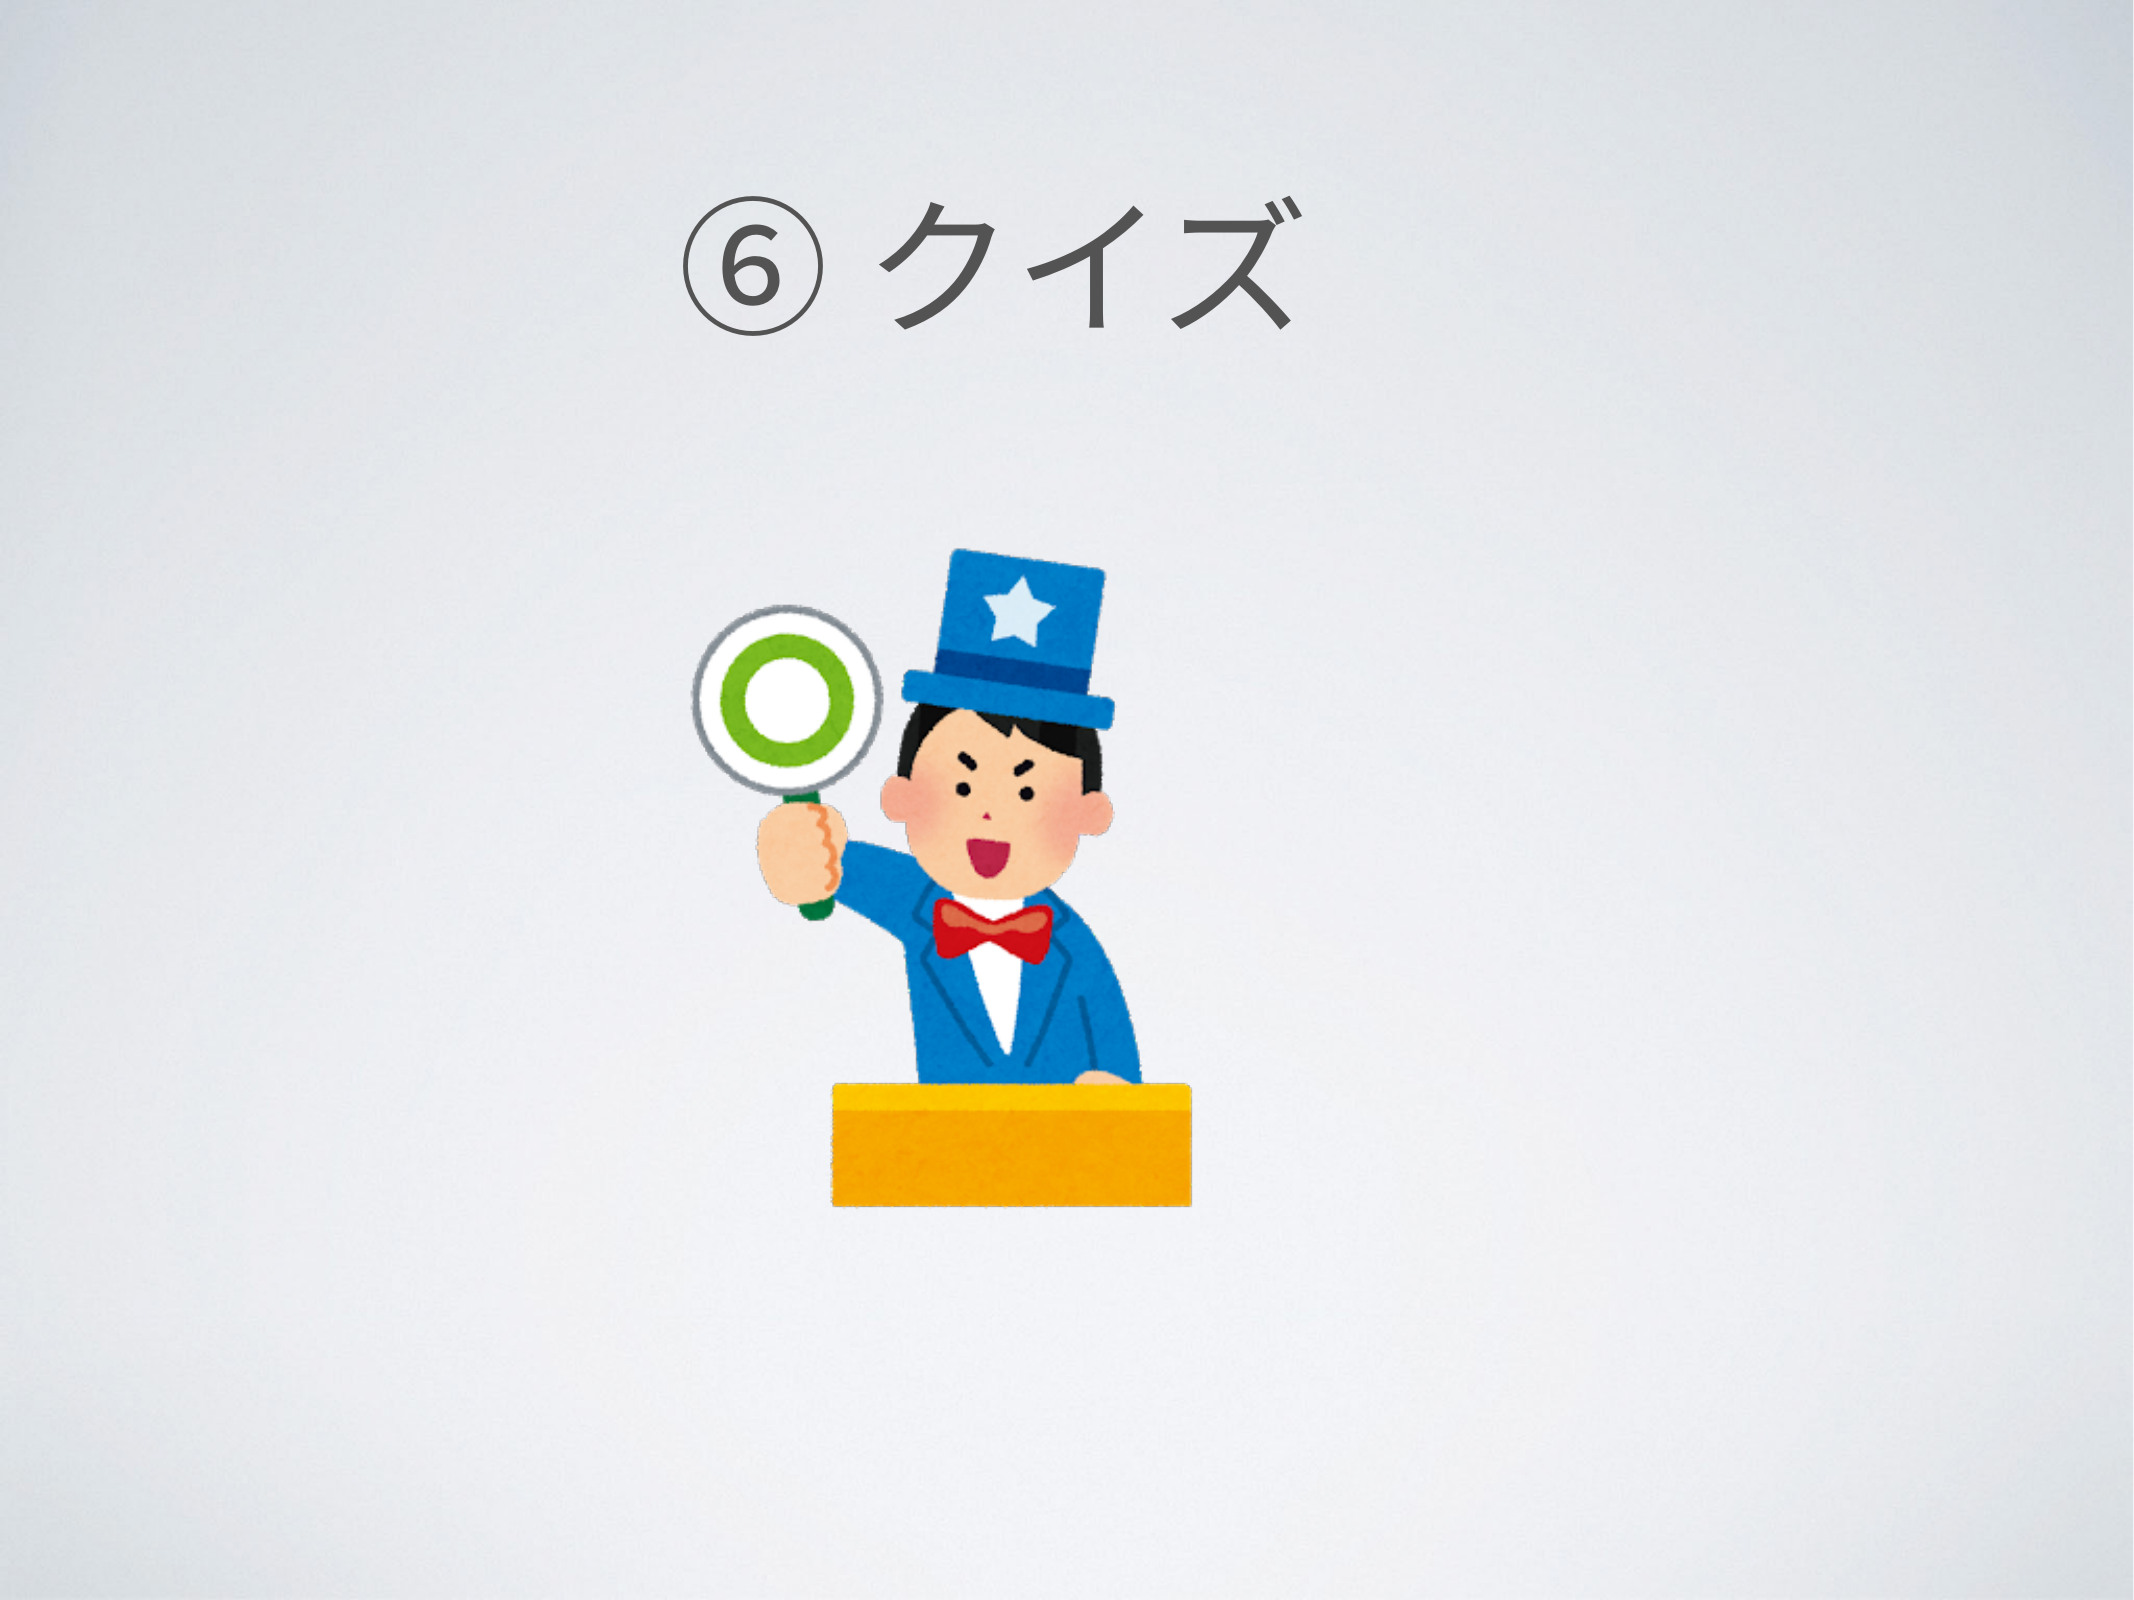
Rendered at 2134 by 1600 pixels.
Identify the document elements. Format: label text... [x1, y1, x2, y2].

picture [0, 0, 2134, 1600]
title ⑥クイズ [0, 0, 2003, 530]
